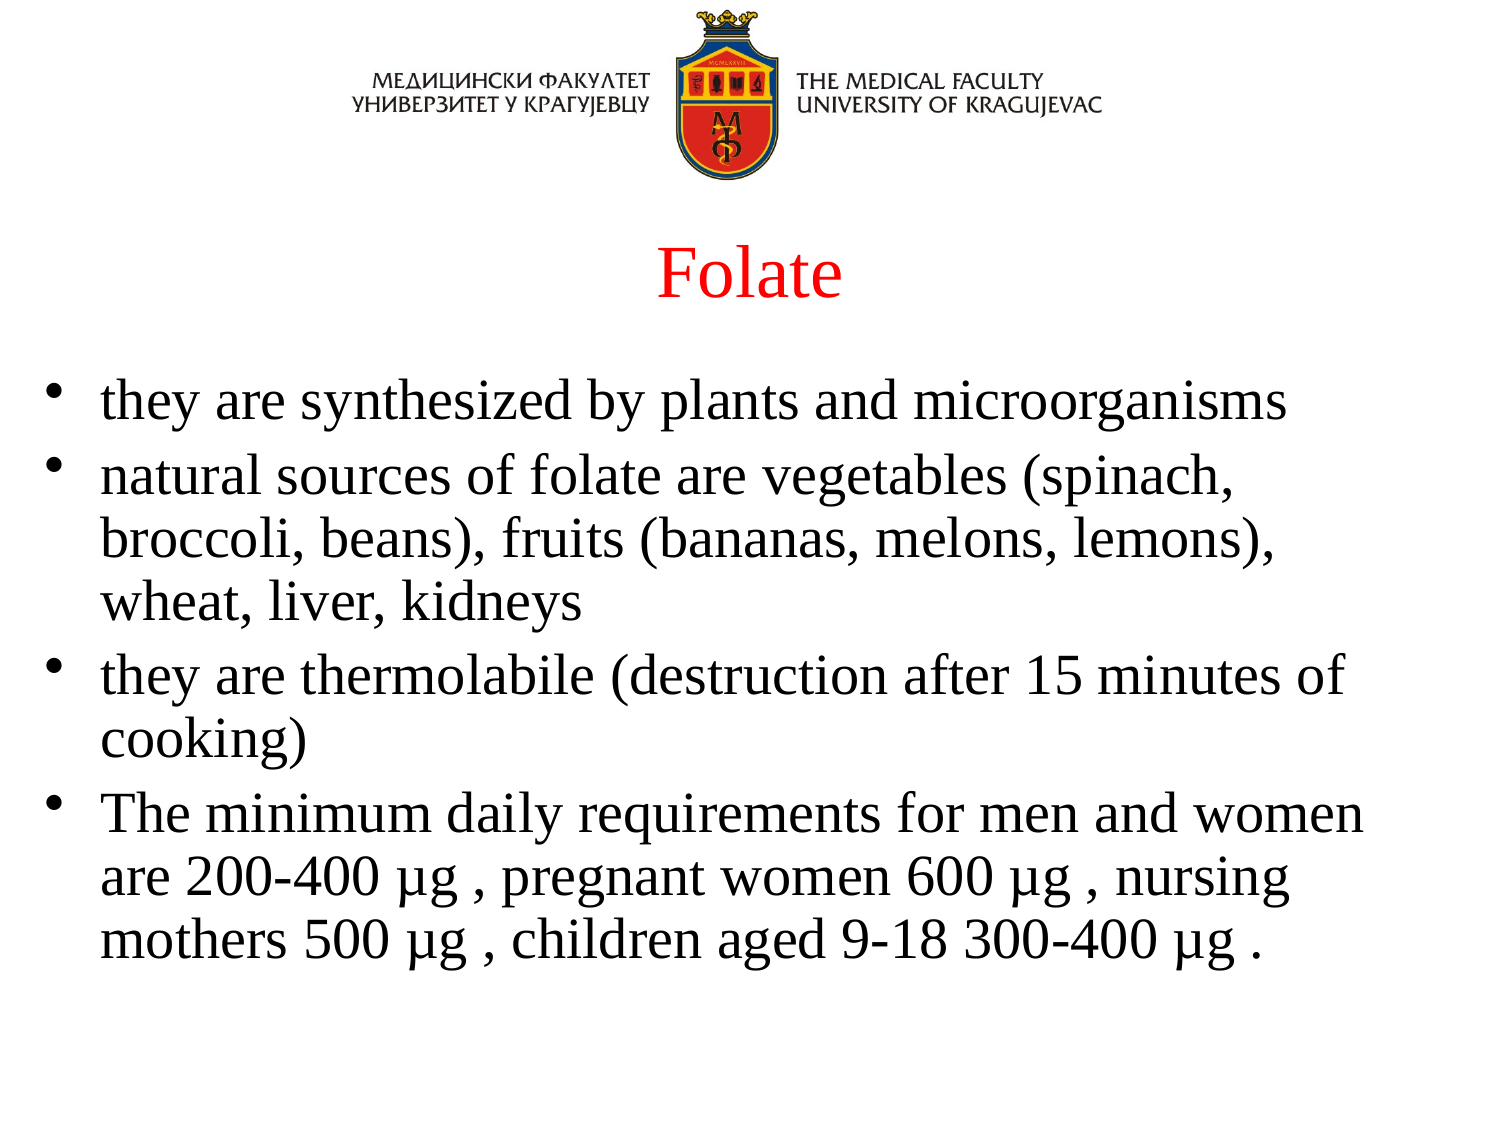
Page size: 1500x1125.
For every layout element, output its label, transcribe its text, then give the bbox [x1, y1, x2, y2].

picture [328, 0, 1125, 174]
list they are synthesized by plants and microorganisms natural sources of folate are vegetables (spinach, broccoli, beans), fruits (bananas, melons, lemons), wheat, liver, kidneys they are thermolabile (destruction after 15 minutes of cooking) The minimum daily requirements for men and women are 200-400 µg , pregnant women 600 µg , nursing mothers 500 µg , children aged 9-18 300-400 µg . [29, 361, 1414, 1100]
title Folate [75, 174, 1425, 362]
